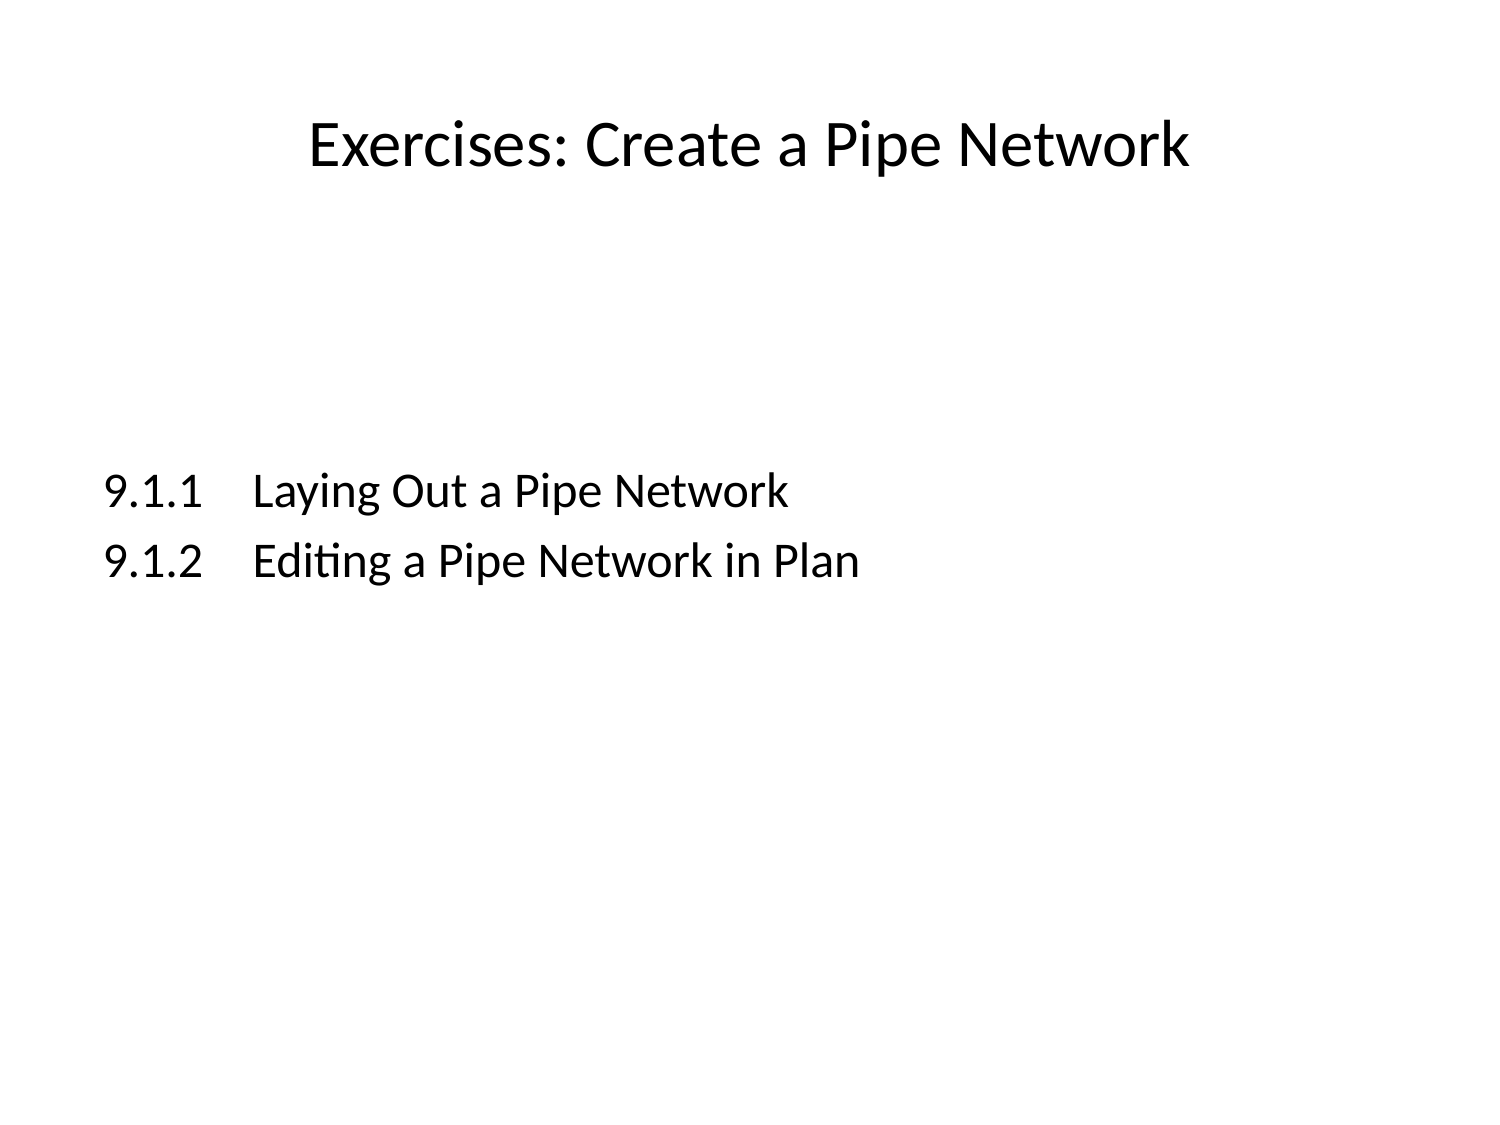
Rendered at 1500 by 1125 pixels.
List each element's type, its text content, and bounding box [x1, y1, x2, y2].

title Exercises: Create a Pipe Network [24, 75, 1475, 205]
list 9.1.1 Laying Out a Pipe Network 9.1.2 Editing a Pipe Network in Plan [87, 450, 1425, 750]
